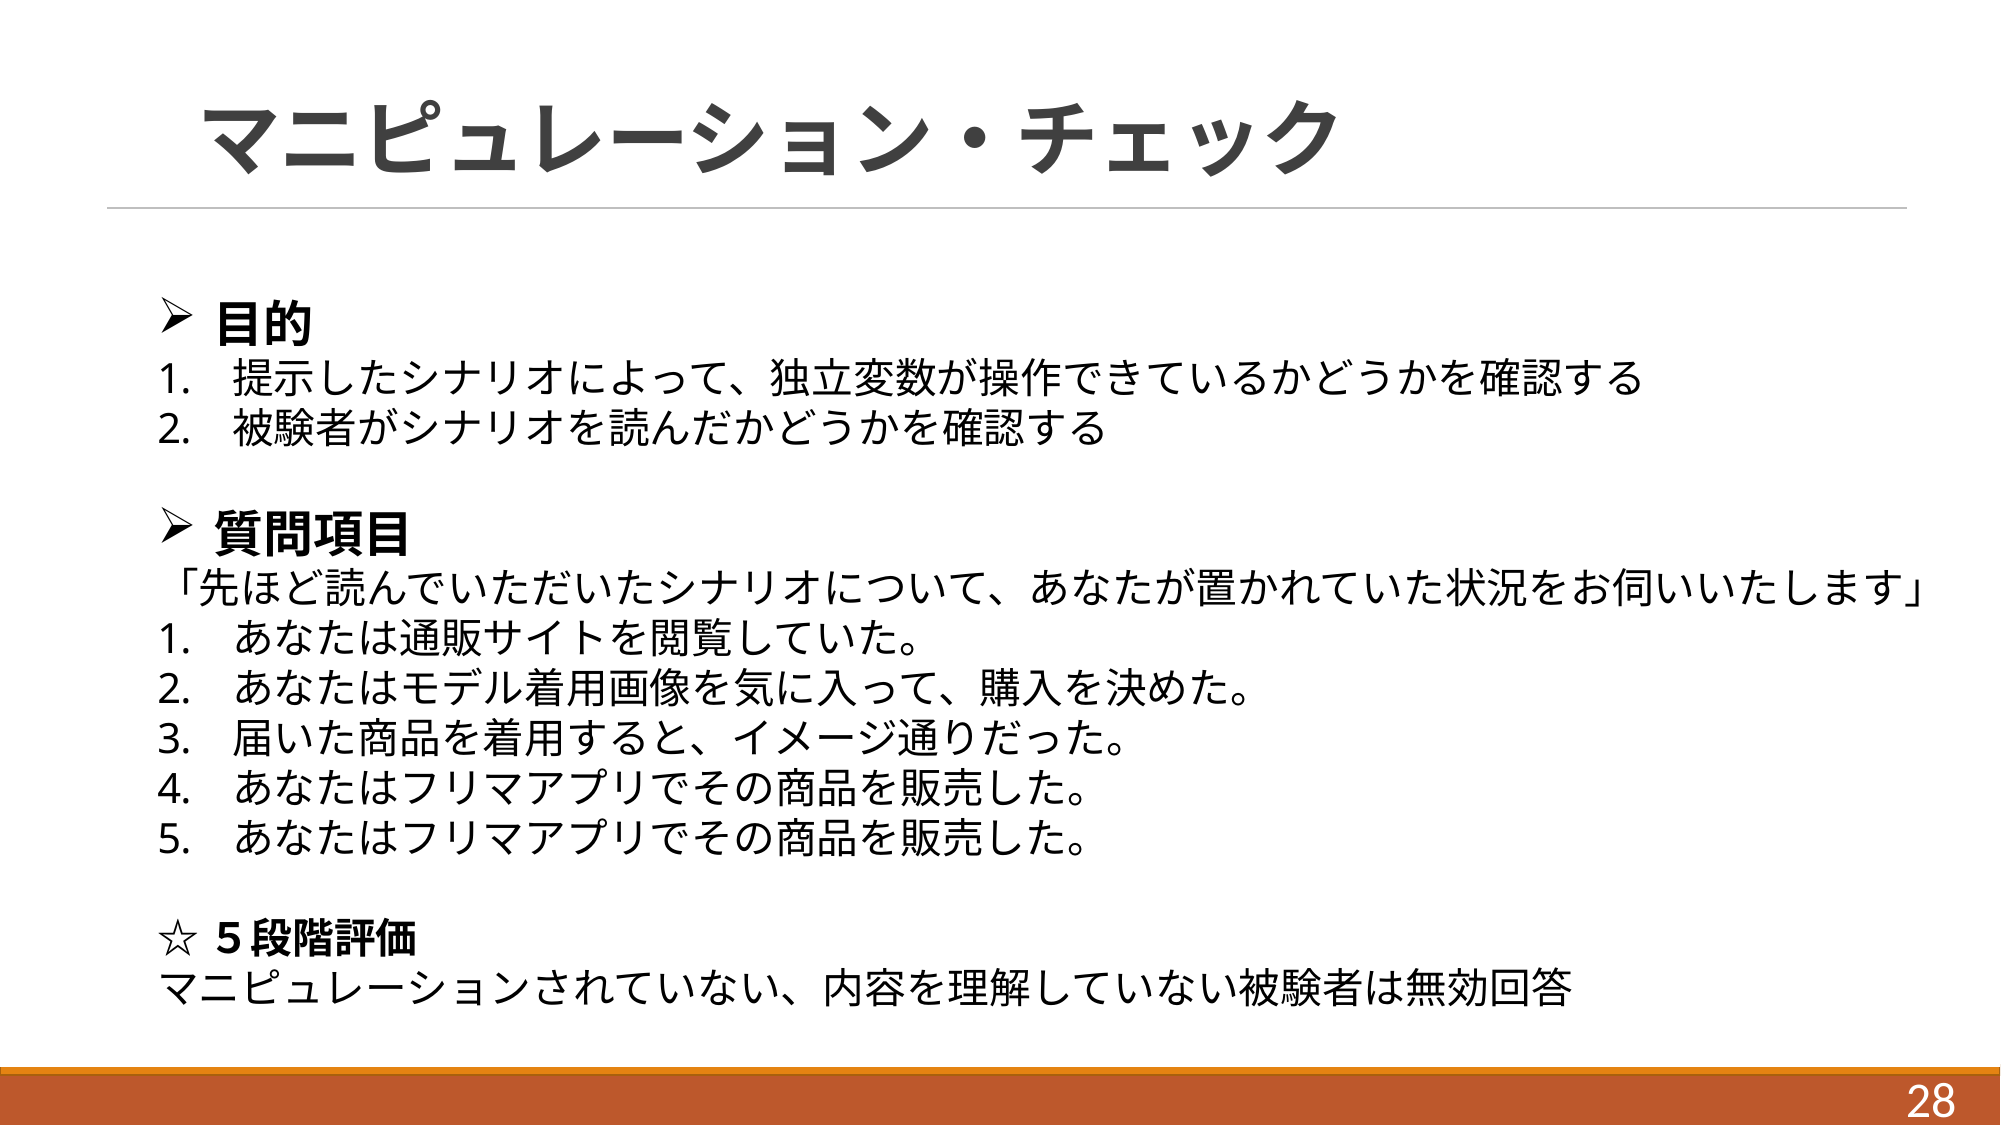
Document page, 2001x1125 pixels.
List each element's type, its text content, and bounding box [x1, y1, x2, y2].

slide_number 28 [1756, 1067, 1972, 1125]
text_box 目的 提示したシナリオによって、独立変数が操作できているかどうかを確認する 被験者がシナリオを読んだかどうかを確認する 質問項目 「先ほど読んでいただいたシナリオについて、あなたが置かれていた状況をお伺いいたします」 あなたは通販サイトを閲覧していた。 あなたはモデル着用画像を気に入って、購入を決めた。 届いた商品を着用すると、イメージ通りだった。 あなたはフリマアプリでその商品を販売した。 あなたはフリマアプリでその商品を販売した。 ☆５段階評価 マニピュレーションされていない、内容を理解していない被験者は無効回答 [142, 284, 2000, 1020]
title マニピュレーション・チェック [182, 15, 1833, 194]
